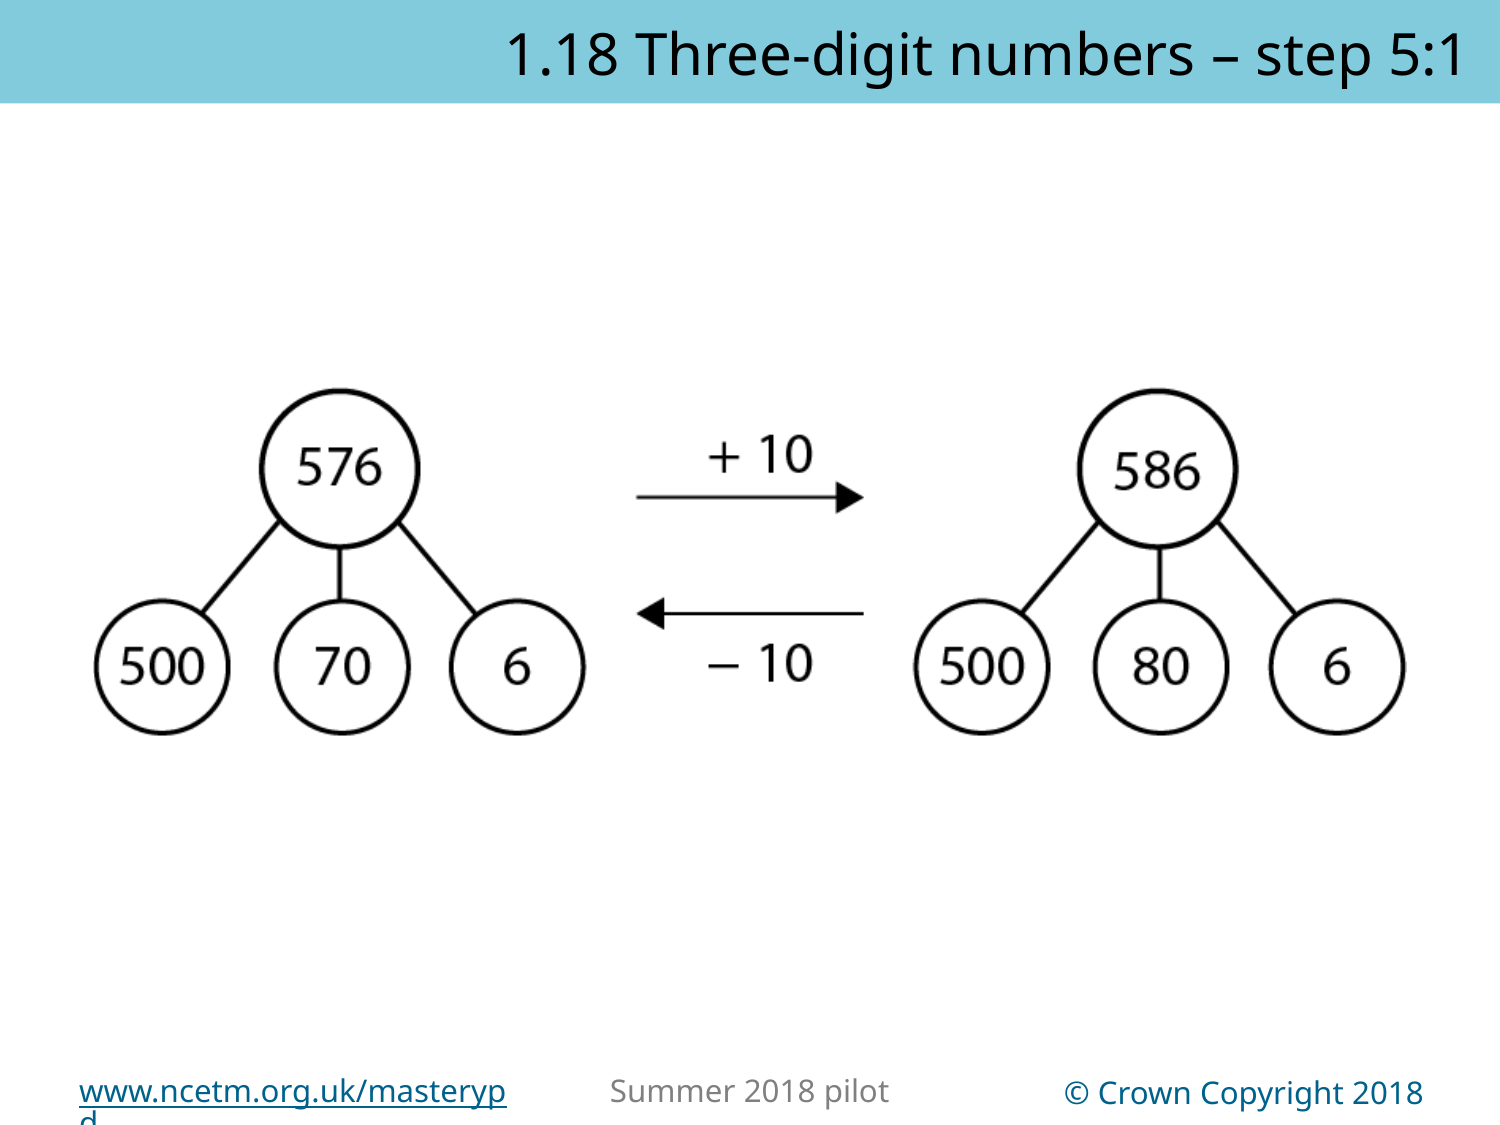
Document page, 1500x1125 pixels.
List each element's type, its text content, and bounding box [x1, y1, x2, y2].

picture [93, 366, 1407, 759]
list 1.18 Three-digit numbers – step 5:1 [0, 0, 1500, 104]
